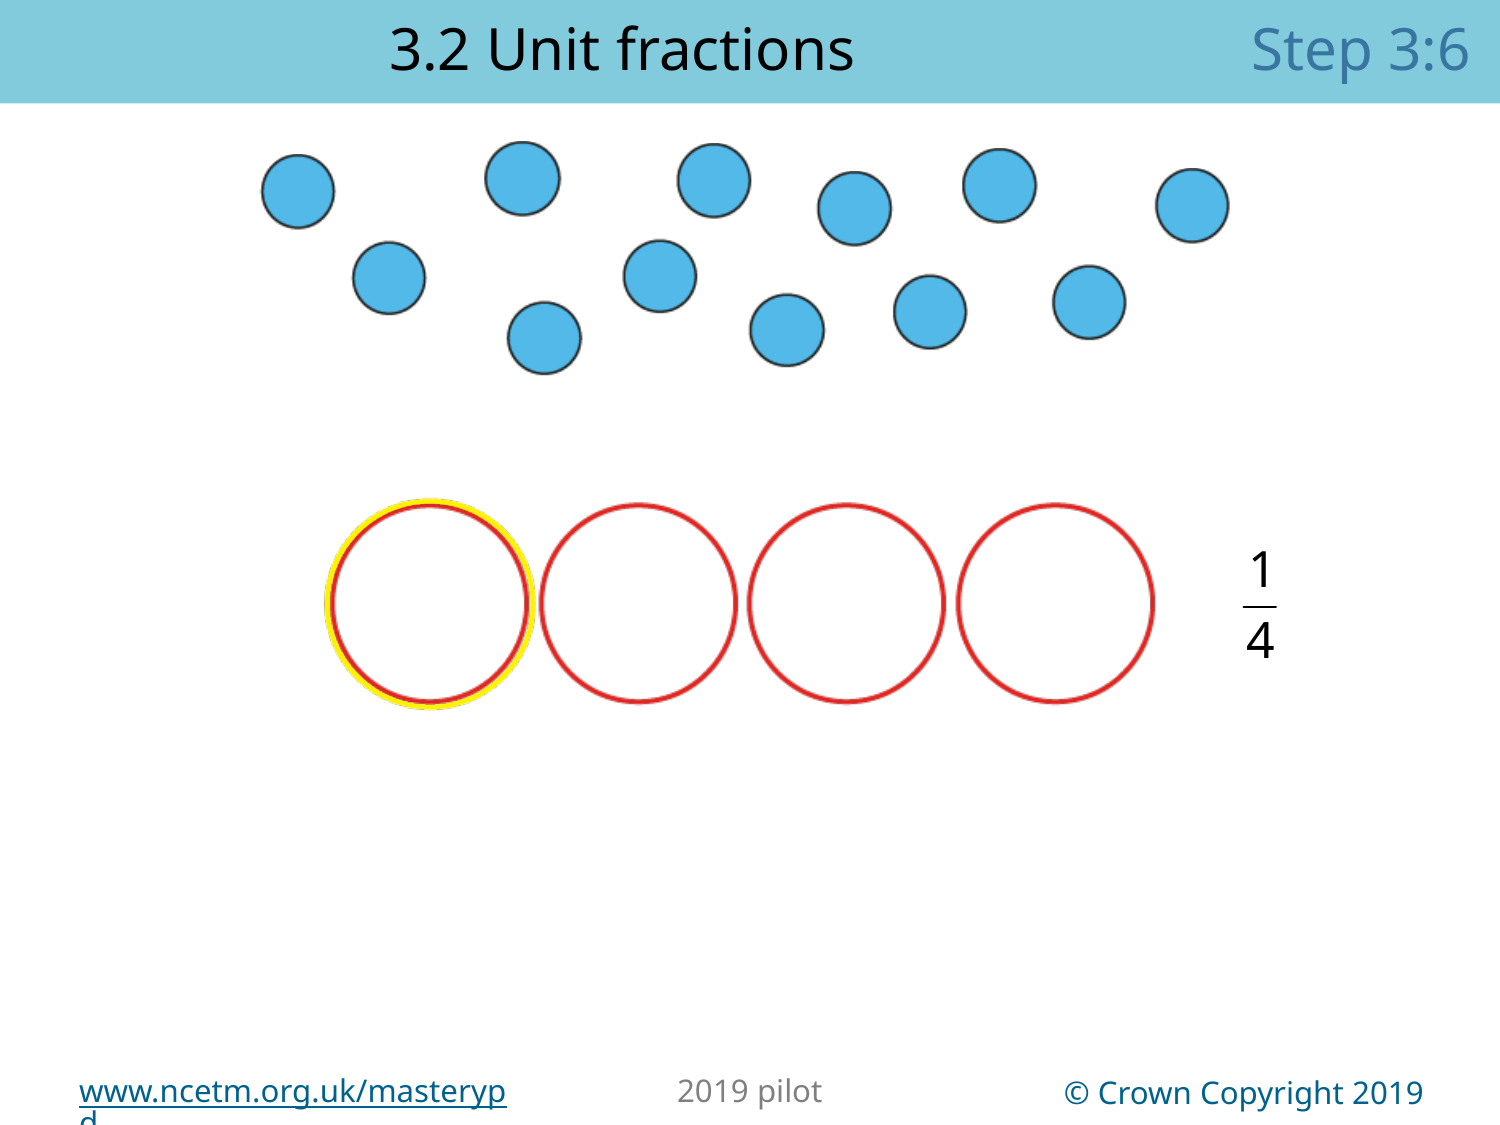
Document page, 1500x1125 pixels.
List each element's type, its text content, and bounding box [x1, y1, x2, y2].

picture [496, 293, 589, 380]
picture [311, 460, 1160, 728]
picture [613, 236, 707, 318]
picture [809, 163, 900, 255]
picture [483, 134, 568, 225]
picture [348, 233, 432, 320]
picture [884, 271, 976, 353]
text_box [1239, 544, 1282, 664]
picture [1046, 263, 1138, 345]
picture [257, 146, 341, 233]
picture [1149, 161, 1241, 252]
picture [953, 140, 1046, 232]
list 3.2 Unit fractions Step 3:6 [0, 0, 1500, 104]
picture [742, 290, 833, 372]
picture [667, 136, 761, 227]
